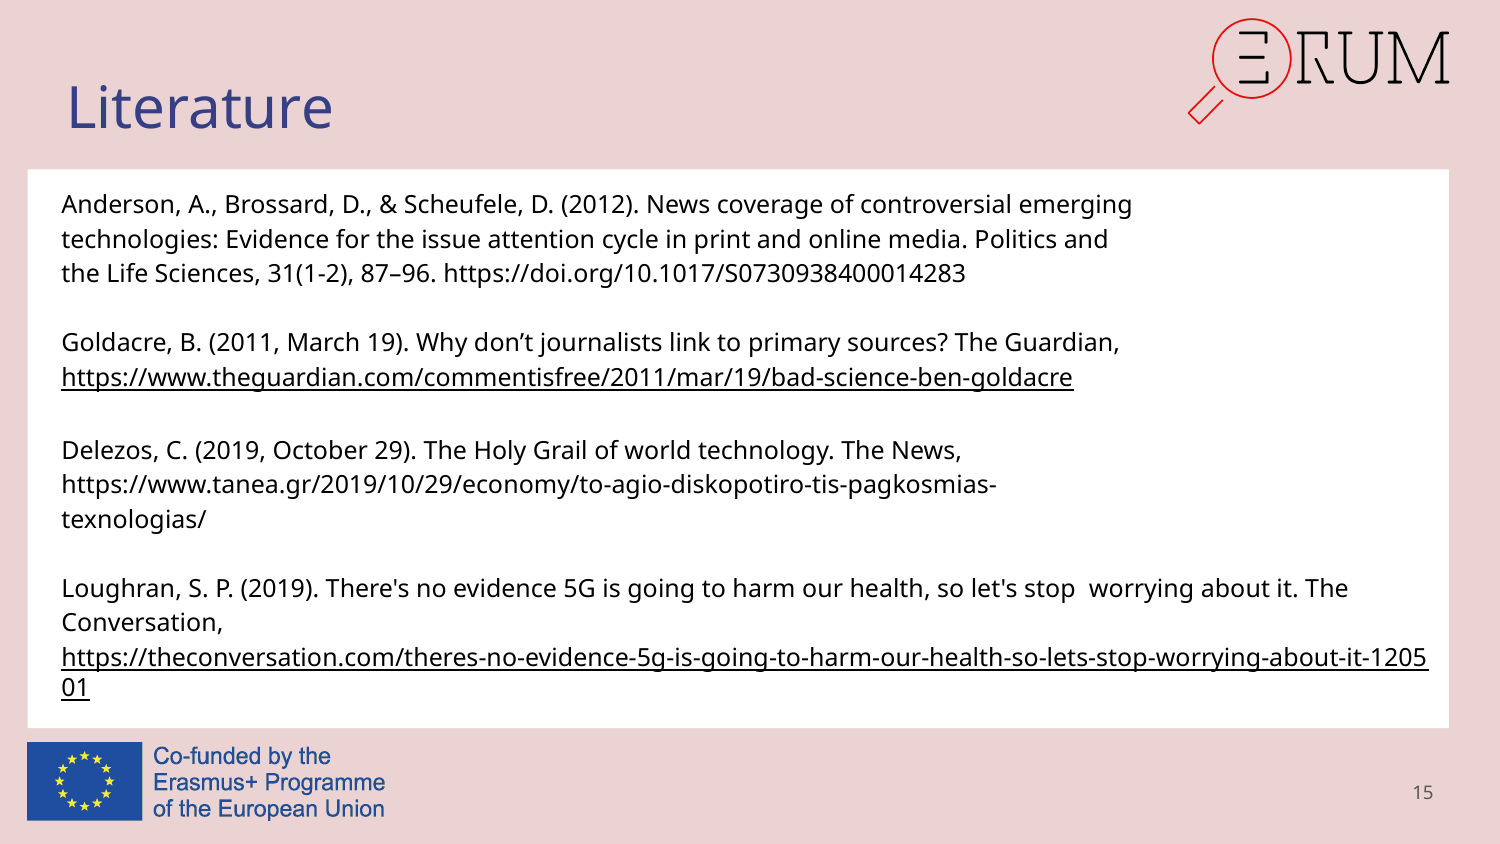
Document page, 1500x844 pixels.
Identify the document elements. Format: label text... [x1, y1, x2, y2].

picture [1136, 0, 1500, 137]
slide_number 15 [1358, 761, 1449, 826]
title Literature [51, 55, 1168, 150]
picture [27, 742, 385, 821]
list Anderson, A., Brossard, D., & Scheufele, D. (2012). News coverage of controversial emerging technologies: Evidence for the issue attention cycle in print and online media. Politics and the Life Sciences, 31(1-2), 87–96. https://doi.org/10.1017/S0730938400014283 Goldacre, B. (2011, March 19). Why don’t journalists link to primary sources? The Guardian, https://www.theguardian.com/commentisfree/2011/mar/19/bad-science-ben-goldacre Delezos, C. (2019, October 29). The Holy Grail of world technology. The News, https://www.tanea.gr/2019/10/29/economy/to-agio-diskopotiro-tis-pagkosmias- texnologias/ Loughran, S. P. (2019). There's no evidence 5G is going to harm our health, so let's stop worrying about it. The Conversation, https://theconversation.com/theres-no-evidence-5g-is-going-to-harm-our-health-so-lets-stop-worrying-about-it-120501 [27, 169, 1449, 729]
